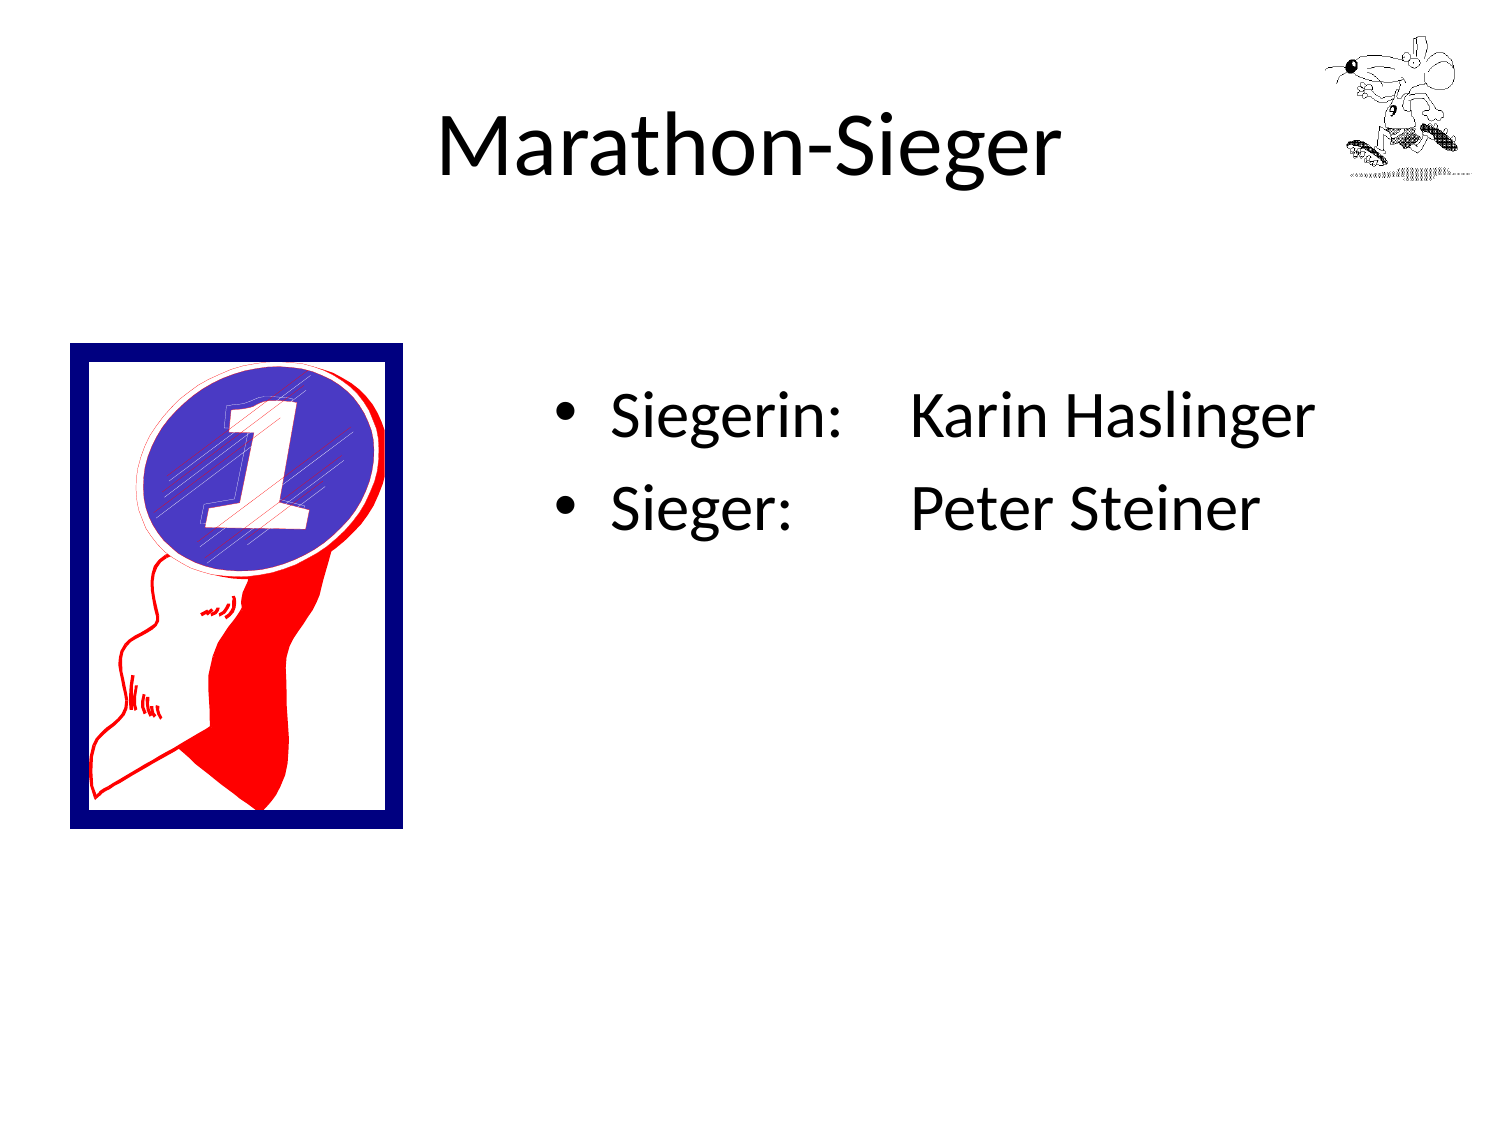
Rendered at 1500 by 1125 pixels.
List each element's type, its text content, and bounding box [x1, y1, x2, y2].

picture [88, 361, 385, 811]
list Siegerin: Karin Haslinger Sieger: Peter Steiner [539, 363, 1425, 1005]
title Marathon-Sieger [75, 45, 1425, 233]
picture [1324, 35, 1477, 182]
